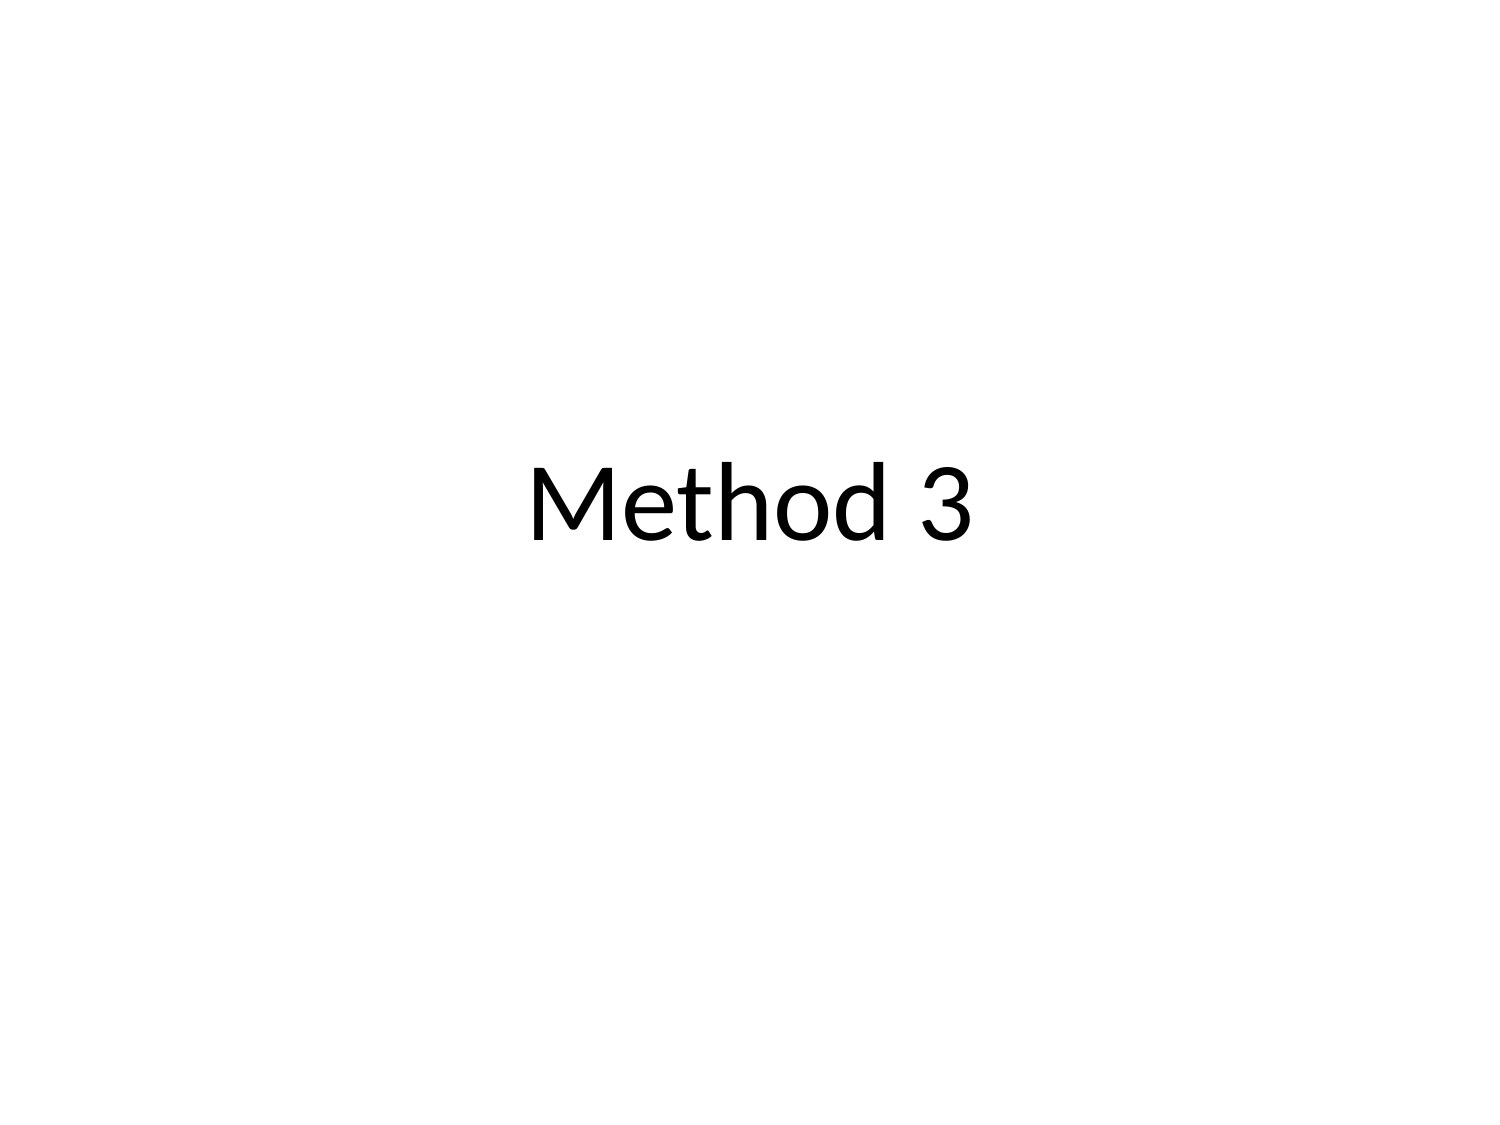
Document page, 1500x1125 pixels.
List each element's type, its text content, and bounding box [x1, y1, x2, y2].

list Method 3 [75, 420, 1425, 1005]
